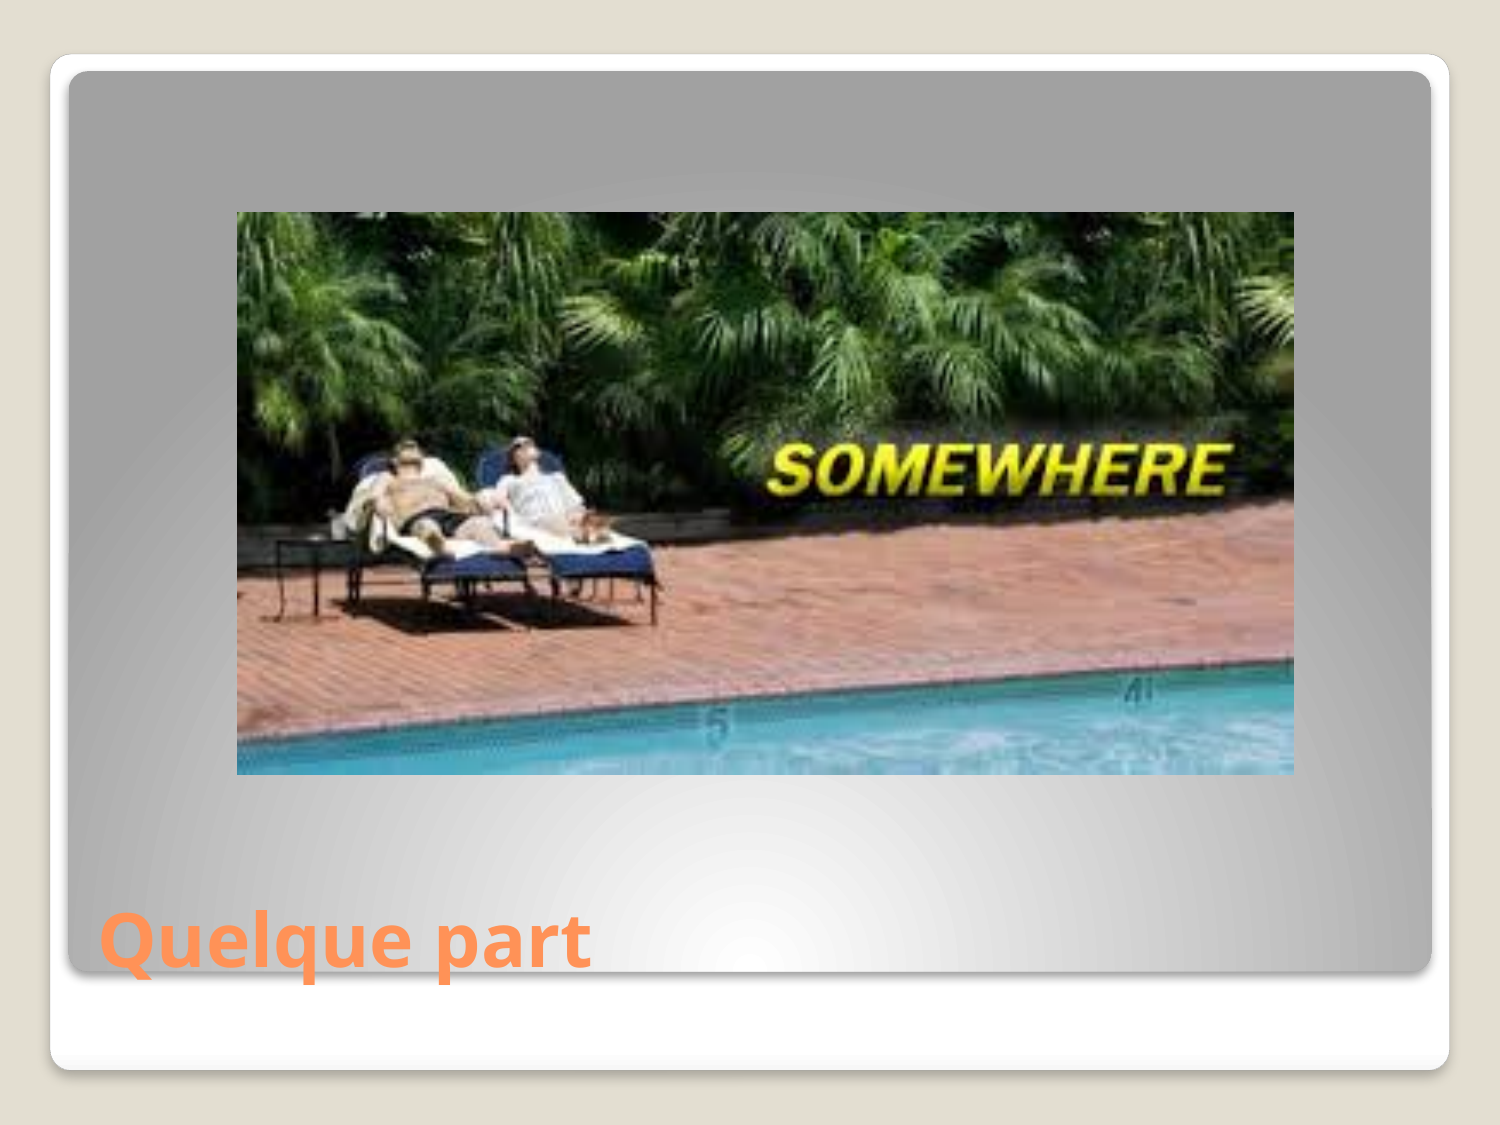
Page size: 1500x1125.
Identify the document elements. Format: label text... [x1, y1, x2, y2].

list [237, 212, 1295, 776]
title Quelque part [82, 817, 1425, 990]
